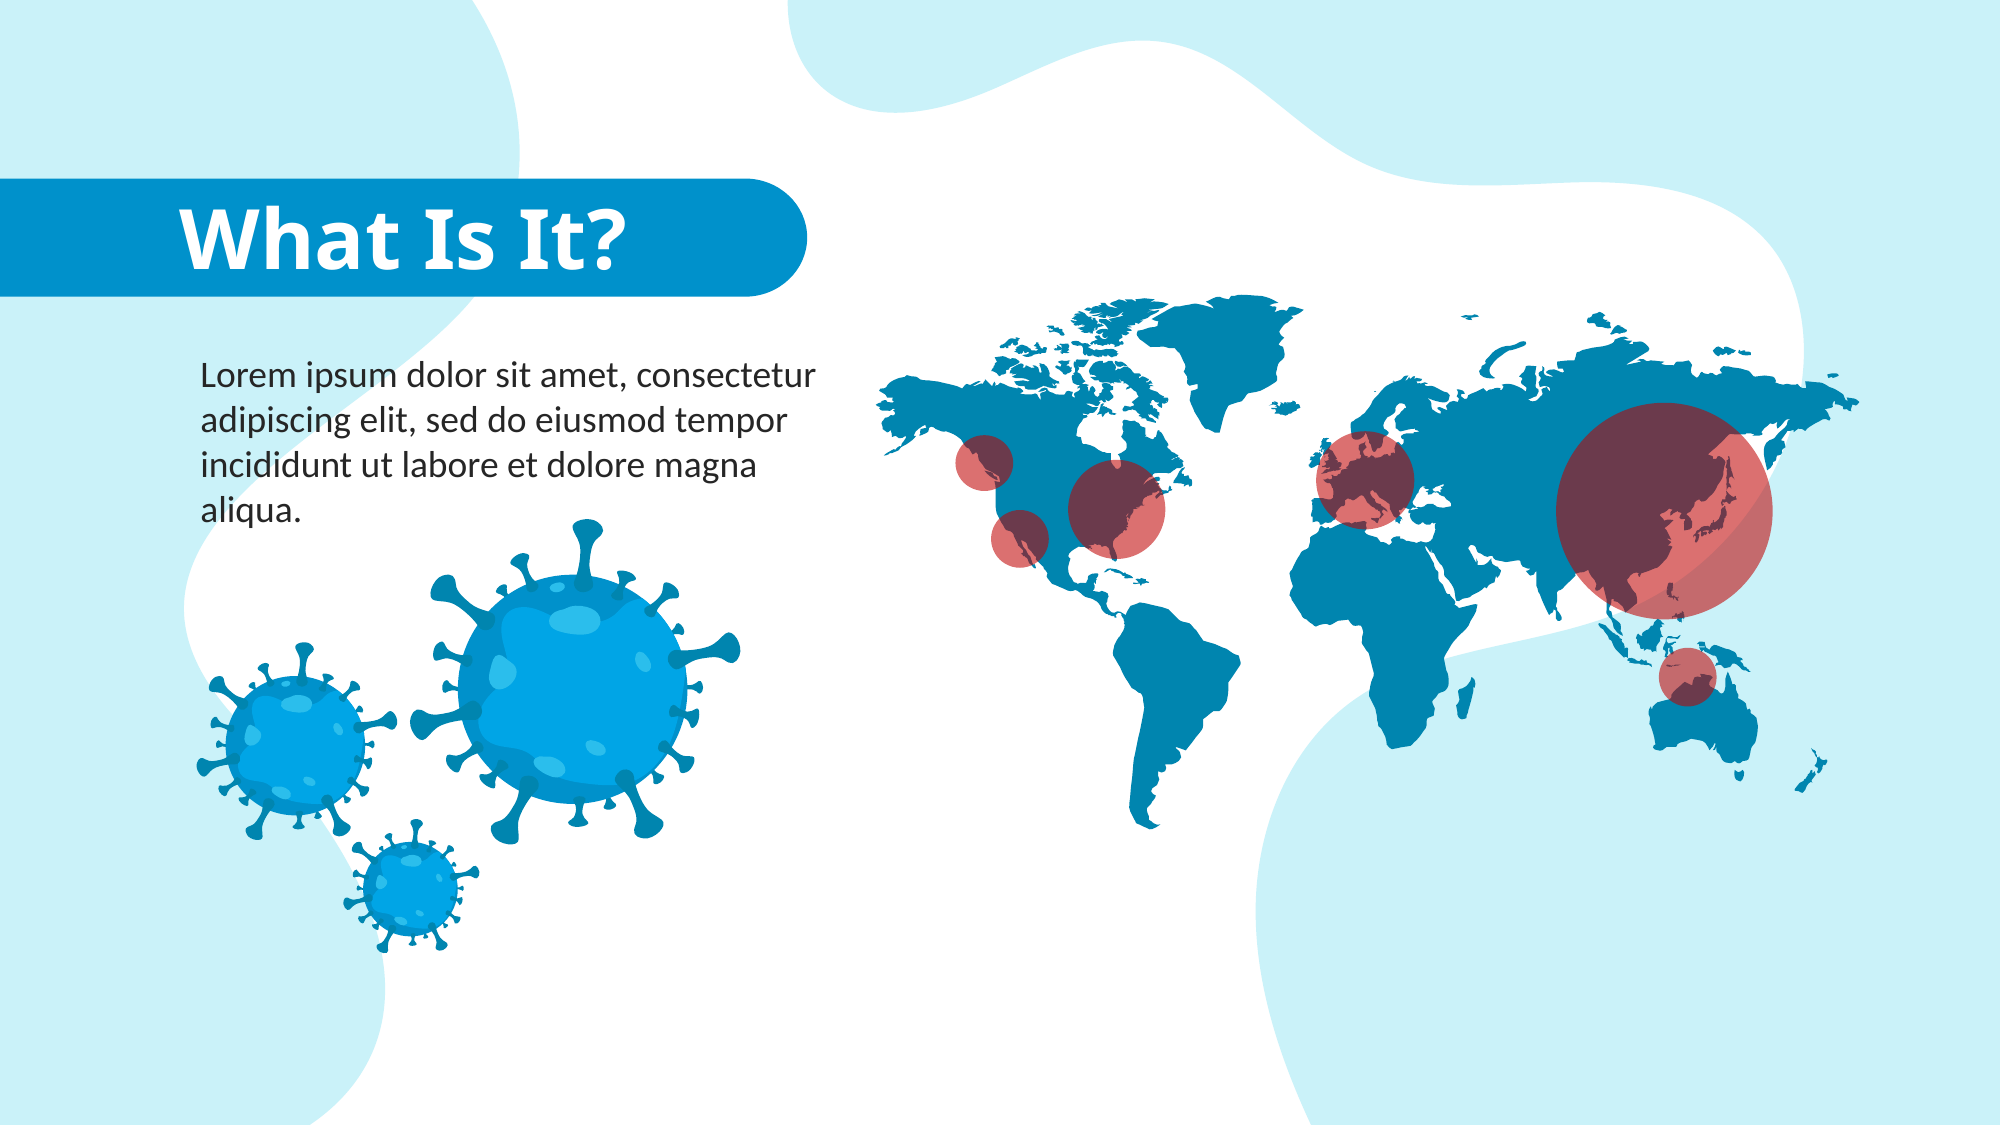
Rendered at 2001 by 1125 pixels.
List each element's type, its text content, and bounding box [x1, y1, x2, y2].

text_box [875, 294, 1860, 831]
text_box [0, 0, 521, 178]
text_box [0, 297, 476, 1125]
text_box [0, 178, 808, 297]
text_box [787, 0, 2000, 1125]
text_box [194, 640, 400, 843]
text_box Lorem ipsum dolor sit amet, consectetur adipiscing elit, sed do eiusmod tempor incididunt ut labore et dolore magna aliqua. [185, 342, 836, 537]
text_box What Is It? [164, 178, 643, 294]
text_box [407, 515, 744, 849]
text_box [342, 817, 481, 955]
